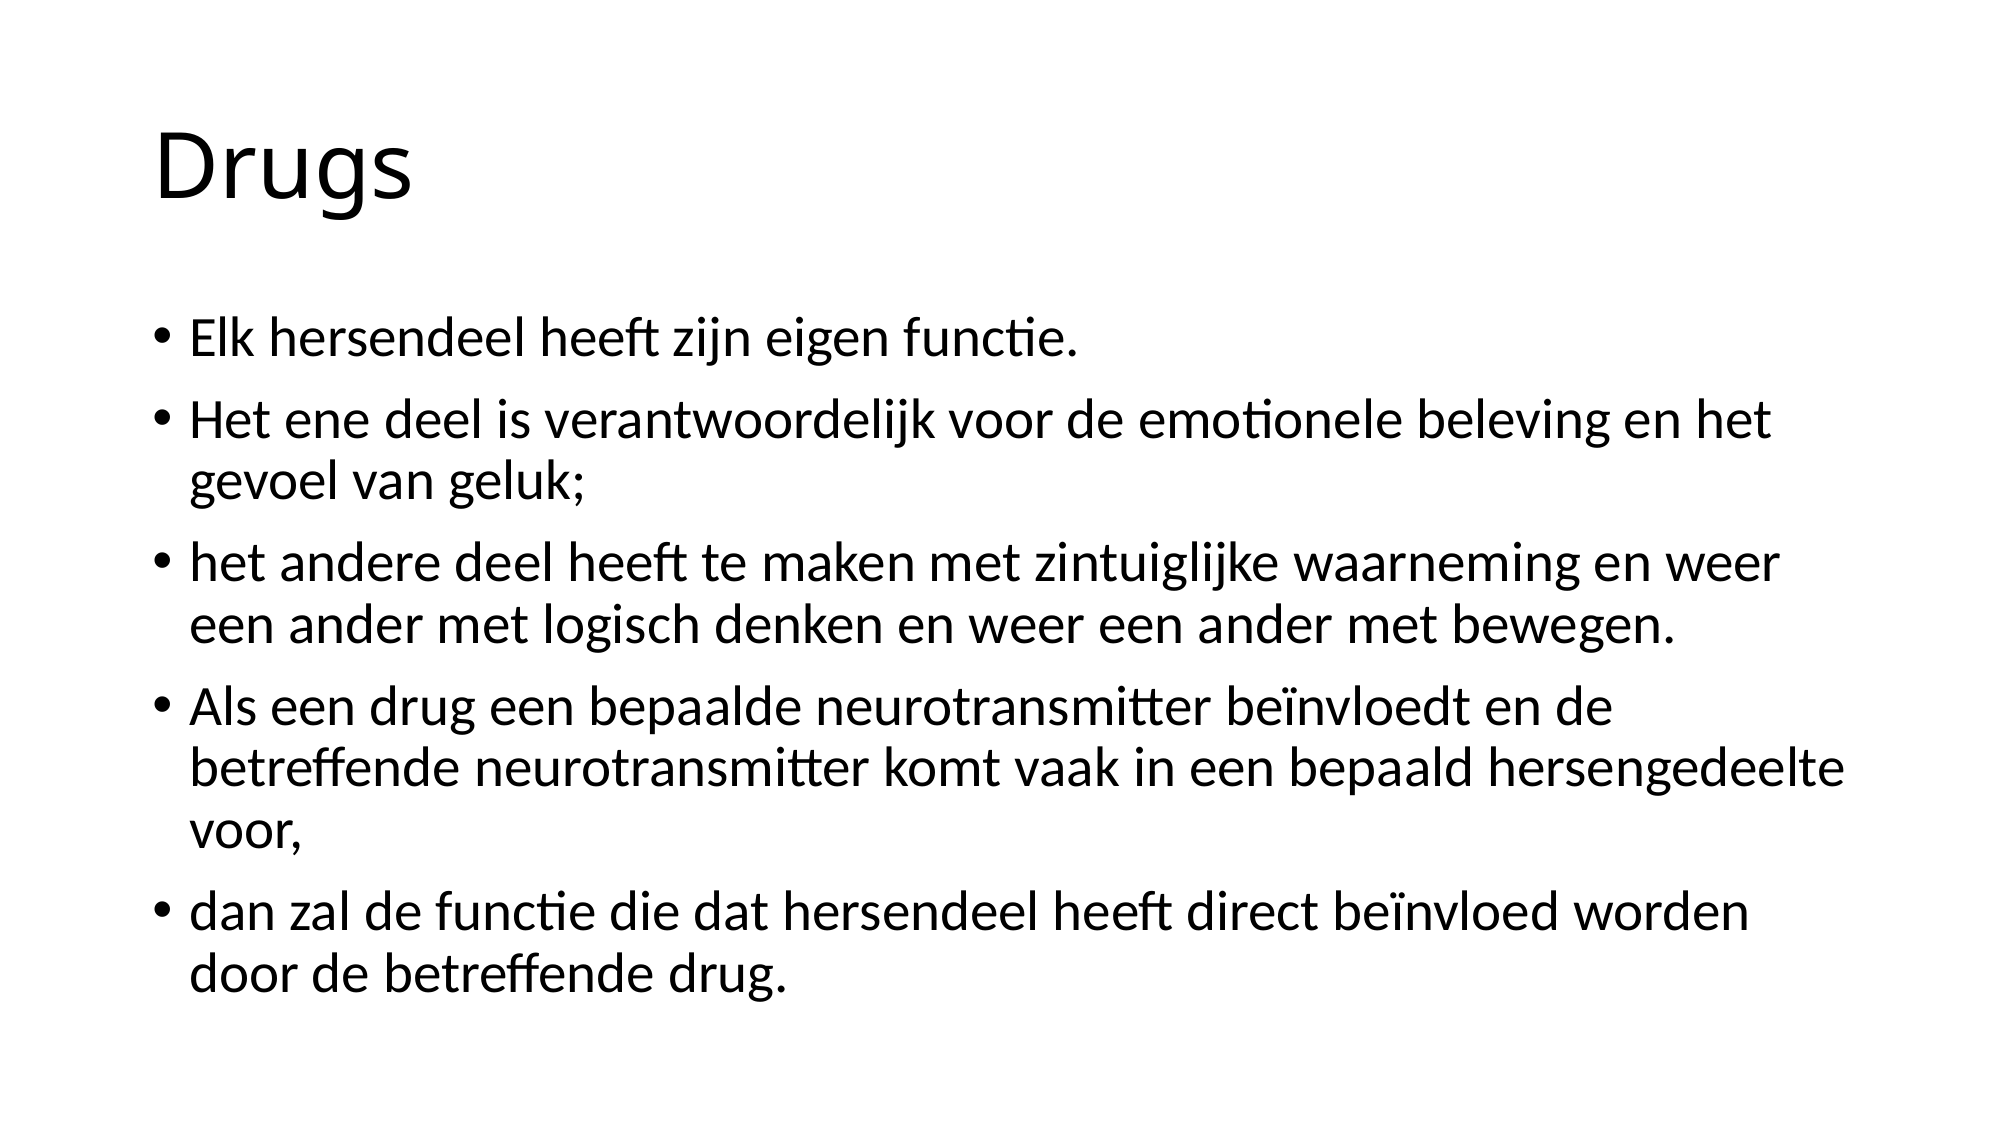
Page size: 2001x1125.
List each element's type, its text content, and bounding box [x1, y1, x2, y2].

title Drugs [137, 59, 1863, 278]
list Elk hersendeel heeft zijn eigen functie. Het ene deel is verantwoordelijk voor de emotionele beleving en het gevoel van geluk; het andere deel heeft te maken met zintuiglijke waarneming en weer een ander met logisch denken en weer een ander met bewegen. Als een drug een bepaalde neurotransmitter beïnvloedt en de betreffende neurotransmitter komt vaak in een bepaald hersengedeelte voor, dan zal de functie die dat hersendeel heeft direct beïnvloed worden door de betreffende drug. [137, 299, 1863, 1014]
